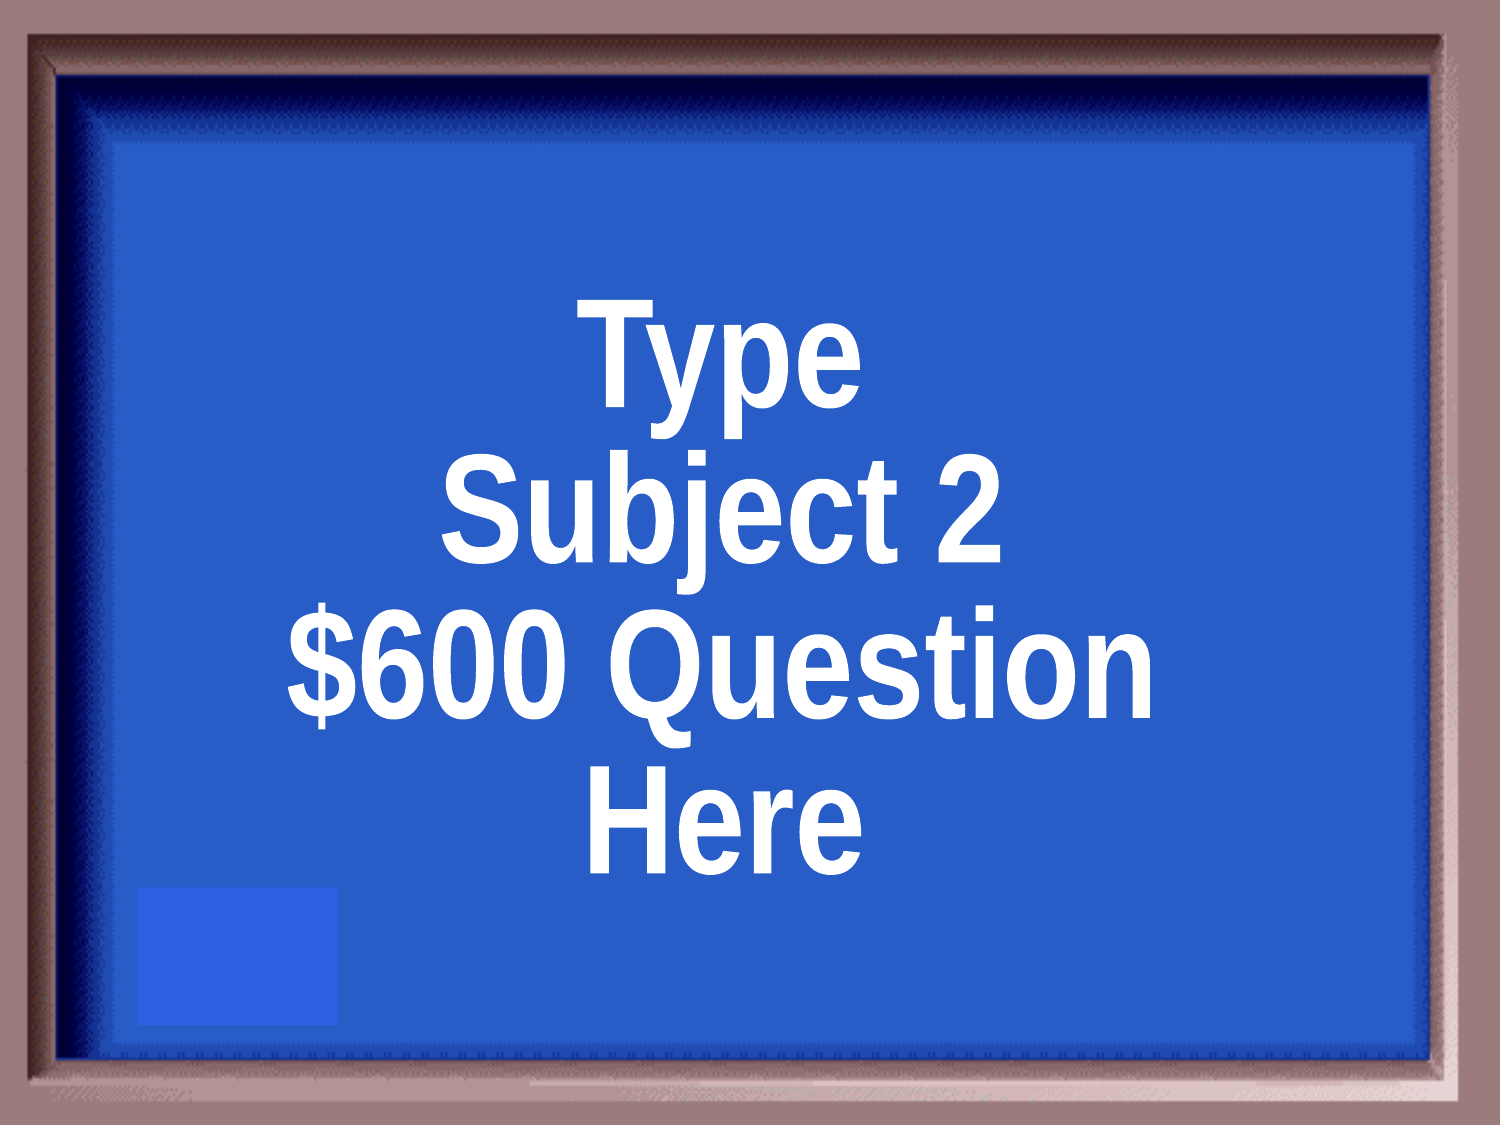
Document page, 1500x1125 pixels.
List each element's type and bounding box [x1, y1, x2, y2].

picture [0, 0, 1500, 1125]
text_box [137, 887, 338, 1025]
